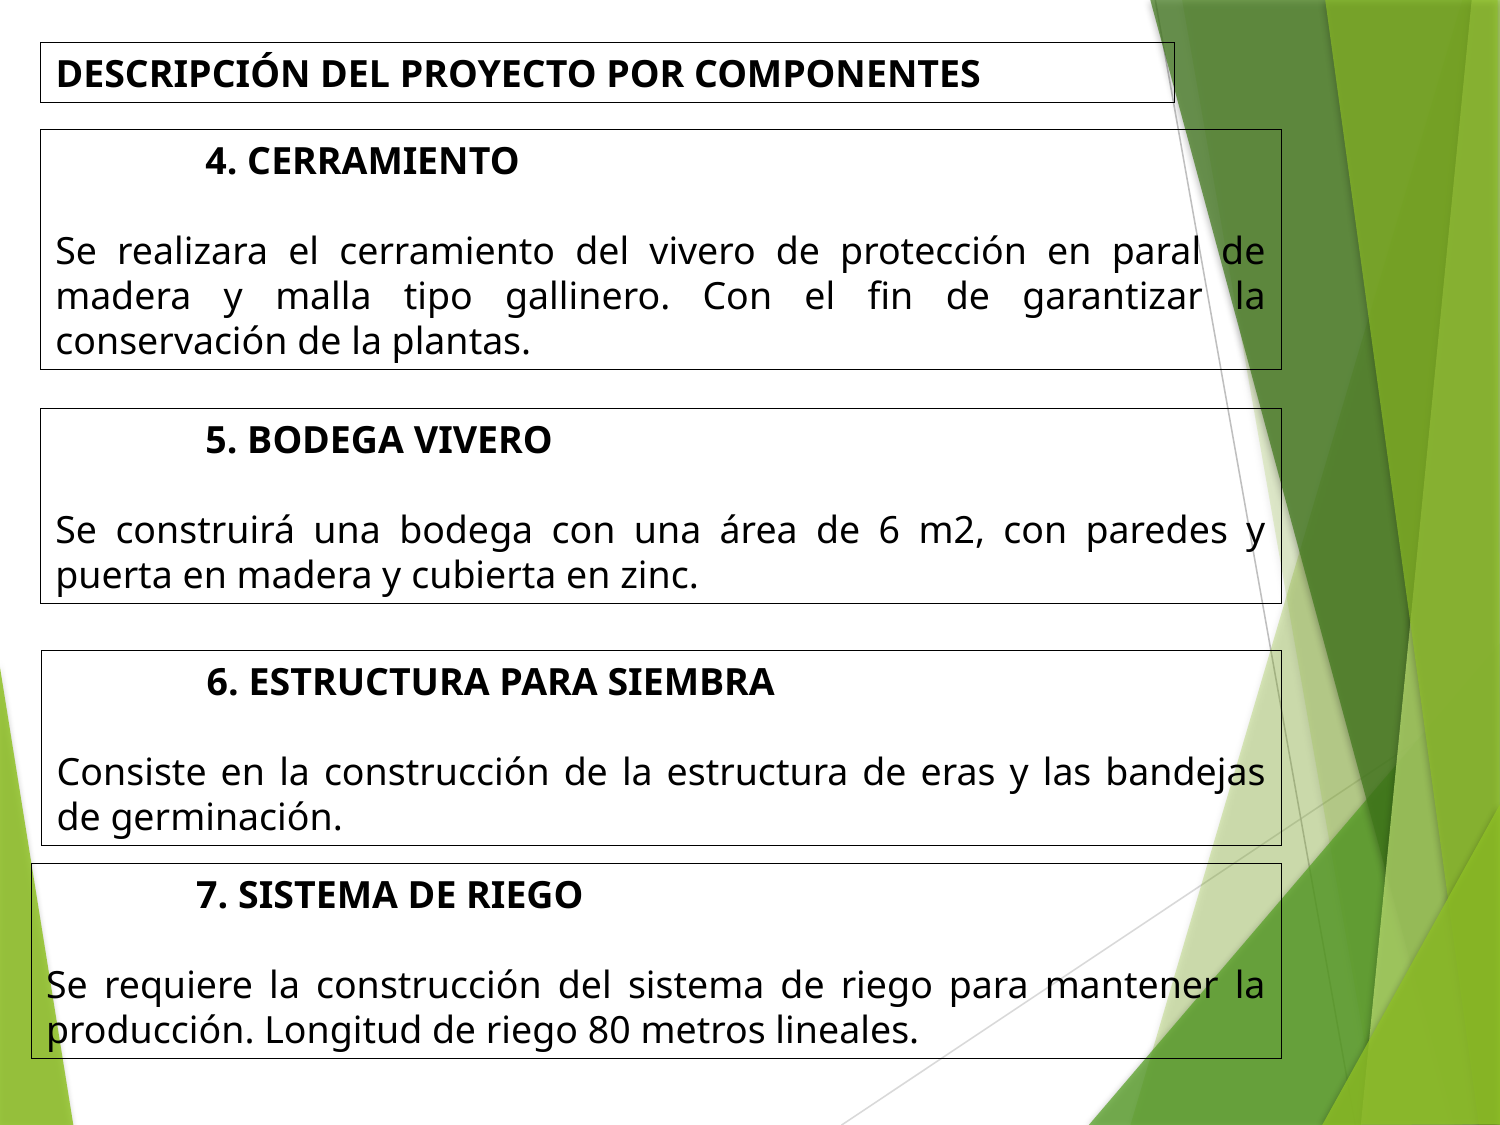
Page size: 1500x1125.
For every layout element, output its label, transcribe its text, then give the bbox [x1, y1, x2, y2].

text_box 7. SISTEMA DE RIEGO Se requiere la construcción del sistema de riego para mantener la producción. Longitud de riego 80 metros lineales. [31, 863, 1282, 1059]
text_box 4. CERRAMIENTO Se realizara el cerramiento del vivero de protección en paral de madera y malla tipo gallinero. Con el fin de garantizar la conservación de la plantas. [40, 129, 1282, 370]
text_box 6. ESTRUCTURA PARA SIEMBRA Consiste en la construcción de la estructura de eras y las bandejas de germinación. [41, 650, 1282, 846]
text_box DESCRIPCIÓN DEL PROYECTO POR COMPONENTES [40, 42, 1175, 103]
text_box 5. BODEGA VIVERO Se construirá una bodega con una área de 6 m2, con paredes y puerta en madera y cubierta en zinc. [40, 408, 1282, 604]
